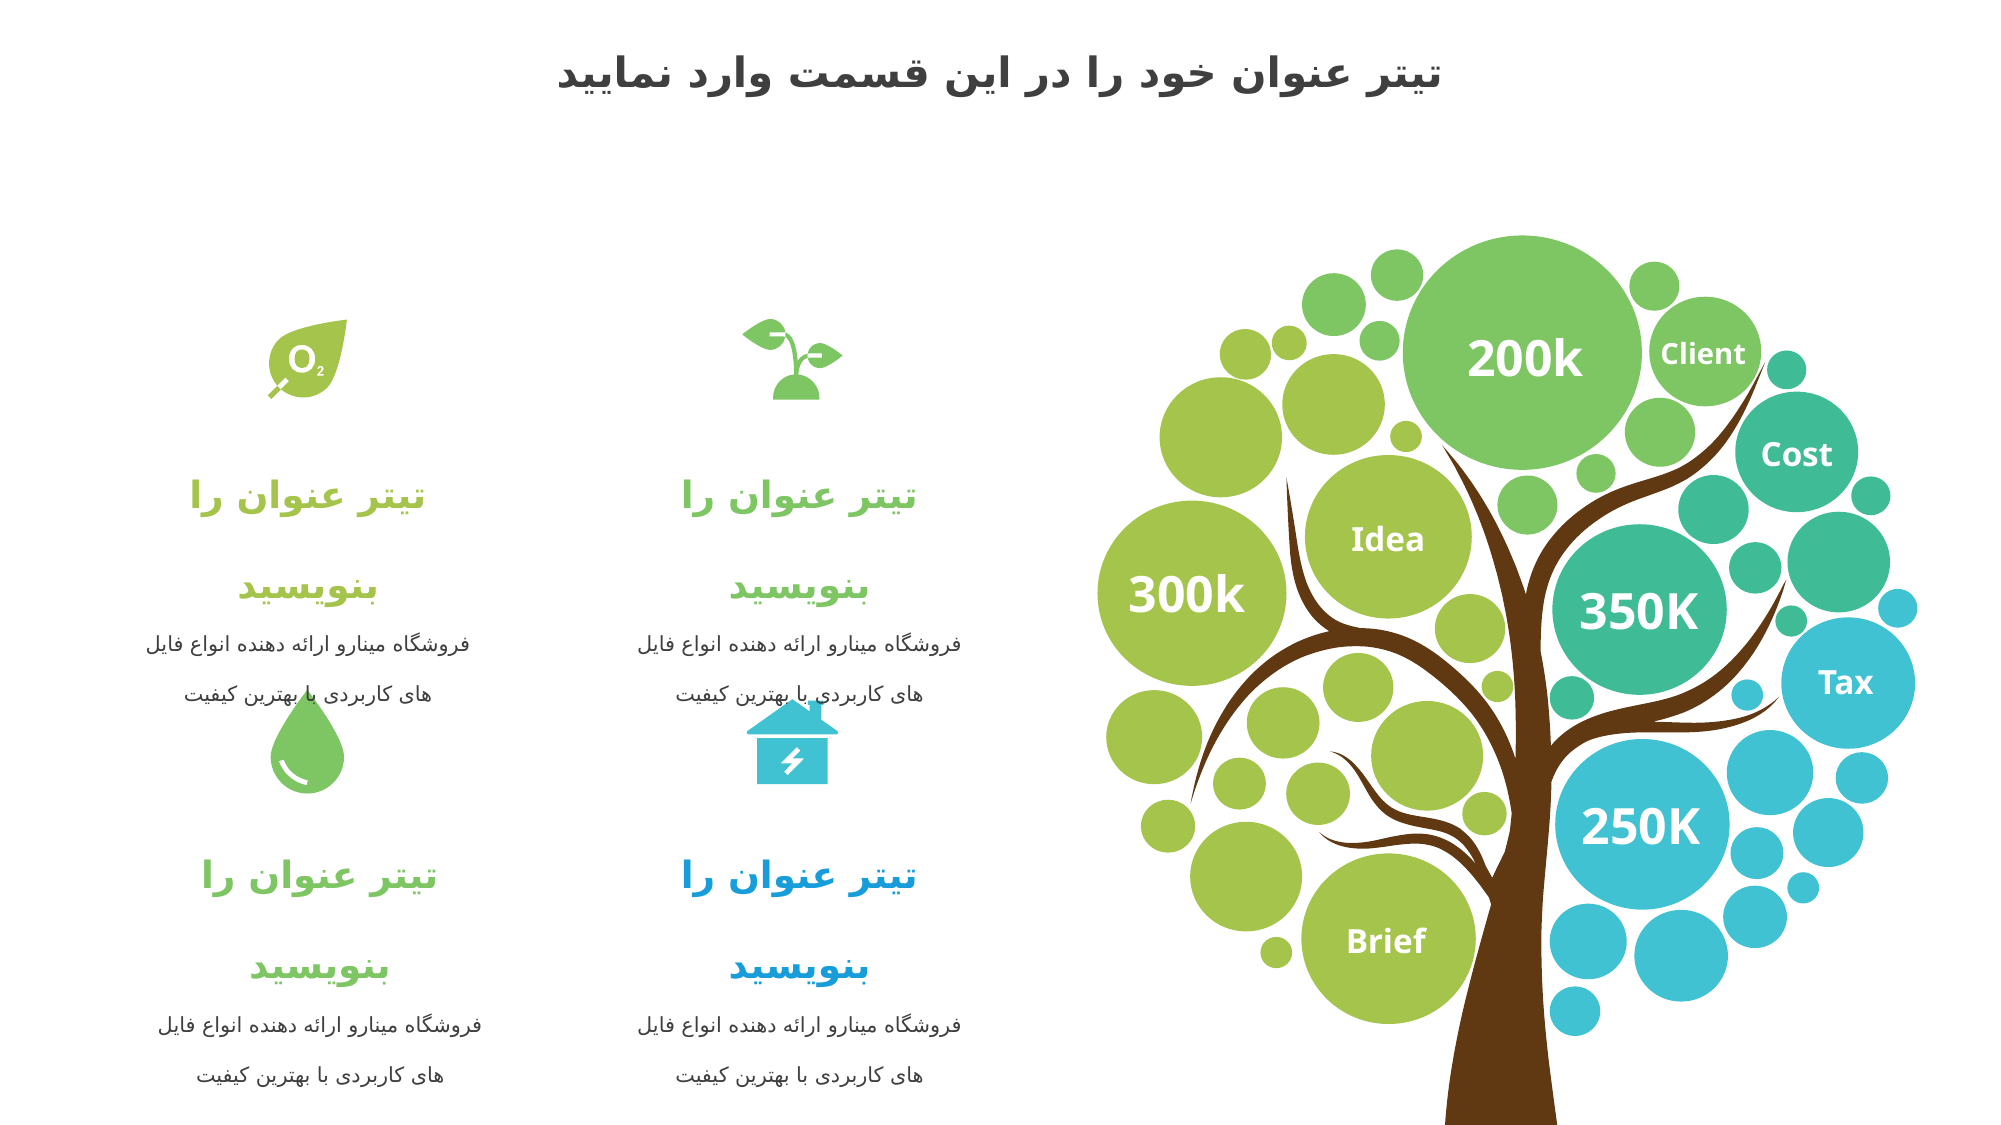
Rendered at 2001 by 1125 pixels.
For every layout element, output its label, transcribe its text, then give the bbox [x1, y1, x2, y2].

text_box تیتر عنوان را بنویسید فروشگاه مینارو ارائه دهنده انواع فایل های کاربردی با بهترین کیفیت [139, 798, 501, 1094]
text_box [1549, 903, 1627, 980]
text_box [1738, 580, 1787, 653]
text_box [1678, 477, 1749, 545]
text_box [1190, 821, 1303, 932]
text_box [1282, 354, 1385, 455]
text_box [1634, 909, 1728, 1002]
text_box [1552, 524, 1727, 695]
text_box [1310, 566, 1467, 619]
text_box [1723, 885, 1787, 949]
text_box [1390, 420, 1422, 453]
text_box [746, 699, 839, 785]
text_box [1549, 676, 1595, 720]
text_box [1402, 235, 1640, 470]
text_box [1302, 273, 1366, 337]
text_box [1624, 397, 1696, 467]
text_box [1481, 670, 1514, 703]
text_box Client [1625, 328, 1782, 378]
text_box [1140, 799, 1196, 853]
text_box [270, 713, 345, 794]
text_box Tax [1669, 653, 2000, 709]
text_box [1555, 793, 1561, 855]
text_box [1260, 936, 1290, 969]
text_box [1159, 377, 1283, 498]
text_box تیتر عنوان را بنویسید فروشگاه مینارو ارائه دهنده انواع فایل های کاربردی با بهترین کیفیت [618, 798, 981, 1094]
text_box Brief [1290, 912, 1482, 968]
text_box [1654, 296, 1756, 328]
text_box [1787, 511, 1891, 613]
text_box [1434, 594, 1506, 664]
text_box [1786, 709, 1910, 749]
text_box 250K [1561, 787, 1722, 863]
text_box [1656, 378, 1755, 407]
text_box 300k [1108, 554, 1265, 630]
text_box [1775, 605, 1808, 637]
text_box [1097, 500, 1287, 686]
text_box [1741, 391, 1853, 426]
text_box [1564, 863, 1721, 910]
text_box [1212, 757, 1266, 810]
text_box [1793, 798, 1864, 868]
text_box [1106, 690, 1203, 785]
text_box 350K [1563, 571, 1716, 647]
text_box [1323, 652, 1394, 722]
text_box [1722, 789, 1730, 860]
text_box [1563, 739, 1721, 787]
text_box تیتر عنوان خود را در این قسمت وارد نمایید [0, 13, 2000, 104]
text_box Cost [1701, 426, 1893, 481]
text_box تیتر عنوان را بنویسید فروشگاه مینارو ارائه دهنده انواع فایل های کاربردی با بهترین کیفیت [127, 418, 489, 713]
text_box Idea [1304, 511, 1473, 566]
text_box [1629, 261, 1680, 311]
text_box [1462, 791, 1507, 836]
text_box [1851, 481, 1891, 516]
text_box [1371, 700, 1484, 811]
text_box [1742, 481, 1851, 513]
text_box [742, 318, 843, 400]
text_box [1549, 986, 1601, 1037]
text_box [1246, 687, 1320, 759]
text_box تیتر عنوان را بنویسید فروشگاه مینارو ارائه دهنده انواع فایل های کاربردی با بهترین کیفیت [618, 418, 981, 713]
text_box [1576, 454, 1616, 493]
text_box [267, 319, 347, 400]
text_box [1835, 752, 1889, 804]
text_box 200k [1444, 319, 1607, 395]
text_box [1219, 328, 1272, 380]
text_box [1726, 378, 1759, 426]
text_box [1788, 617, 1908, 653]
text_box [1726, 730, 1814, 816]
text_box [1305, 853, 1472, 912]
text_box [1768, 350, 1807, 390]
text_box [1271, 325, 1307, 361]
text_box [1730, 827, 1784, 880]
text_box [1309, 455, 1468, 511]
text_box [1190, 445, 1768, 1125]
text_box [1359, 320, 1400, 361]
text_box [1497, 475, 1558, 535]
text_box [1729, 542, 1782, 594]
text_box [1286, 762, 1351, 825]
text_box [1878, 588, 1918, 628]
text_box [1787, 872, 1820, 904]
text_box [1370, 249, 1424, 301]
text_box [1306, 968, 1471, 1025]
